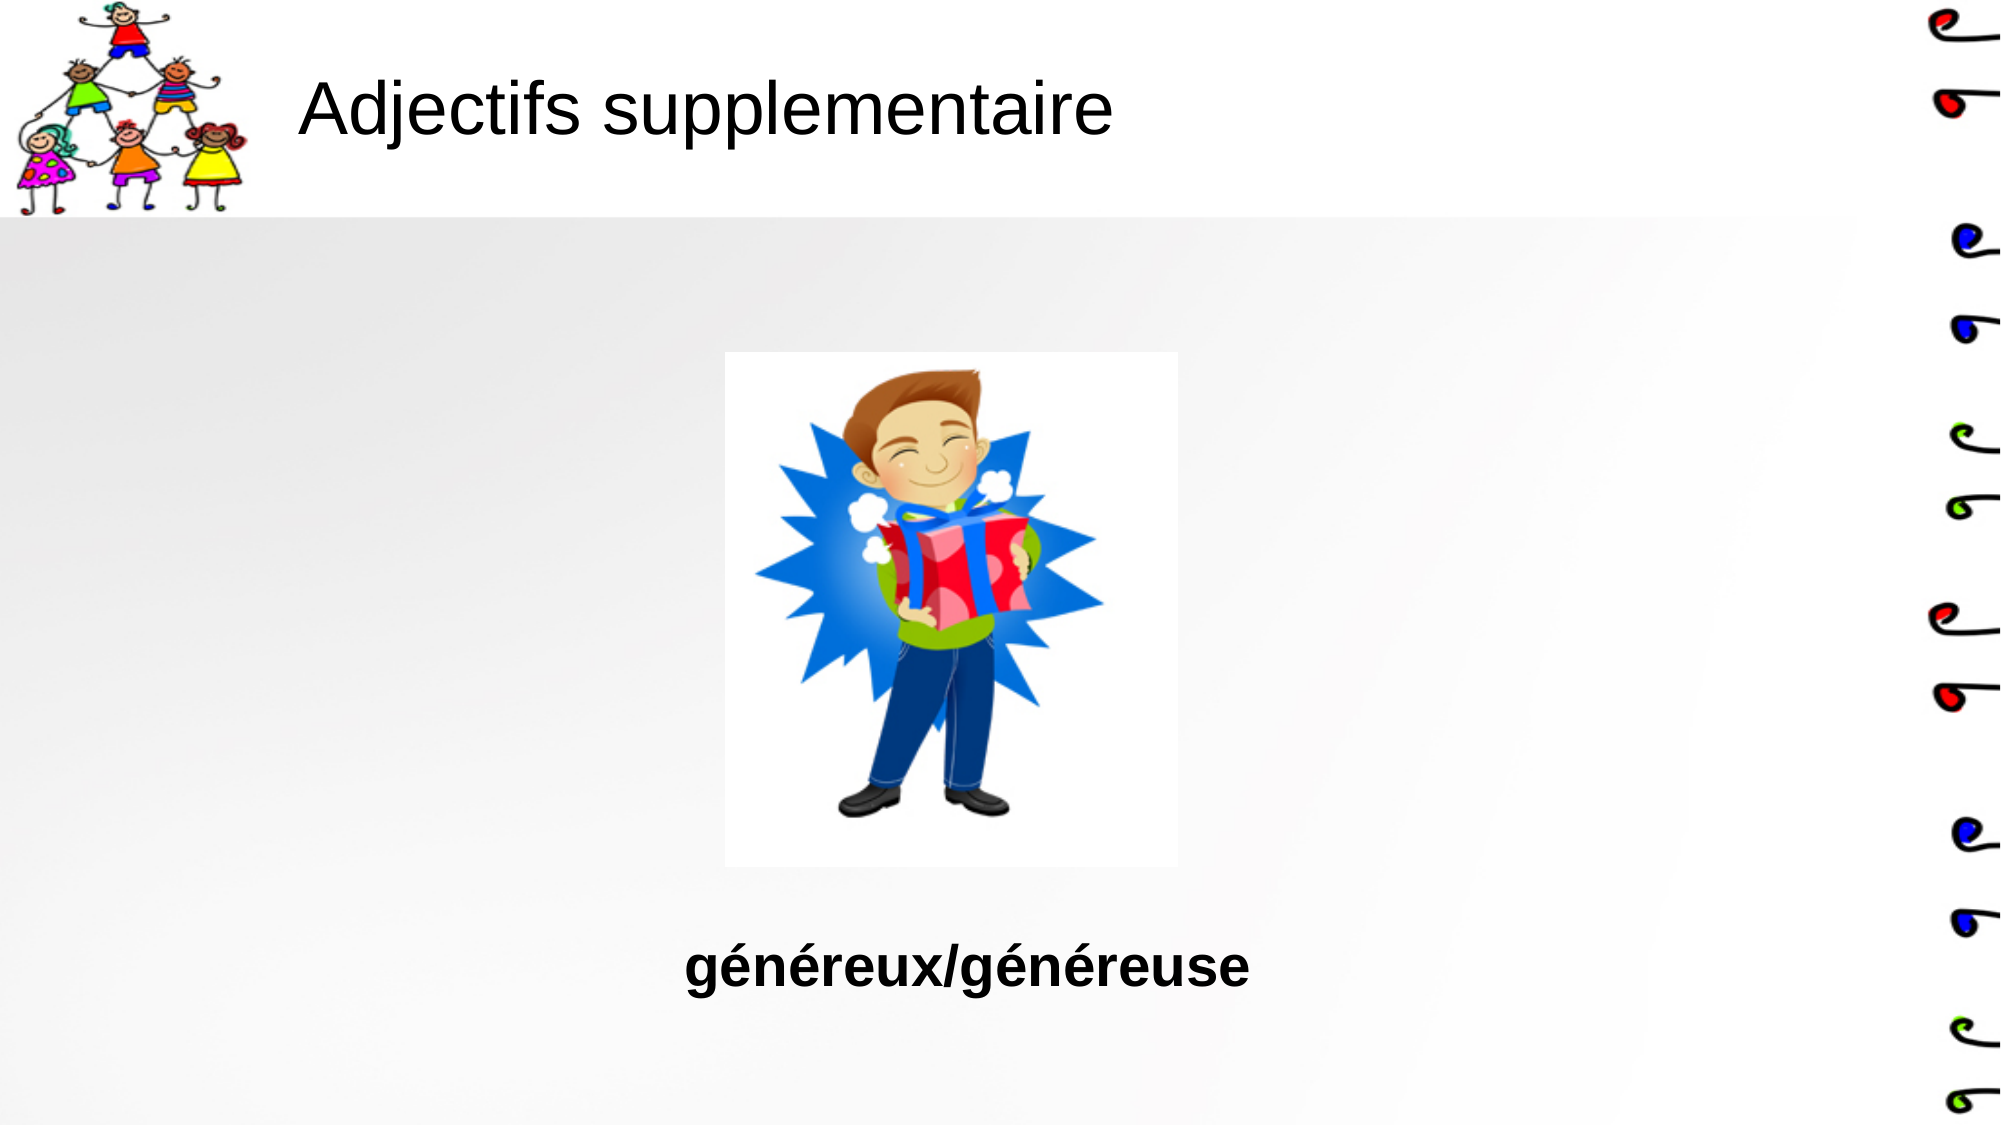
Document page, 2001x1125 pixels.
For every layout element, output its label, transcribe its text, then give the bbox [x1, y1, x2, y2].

picture [0, 0, 2001, 1125]
text_box généreux/généreuse [669, 920, 1309, 1006]
title Adjectifs supplementaire [283, 16, 1951, 192]
